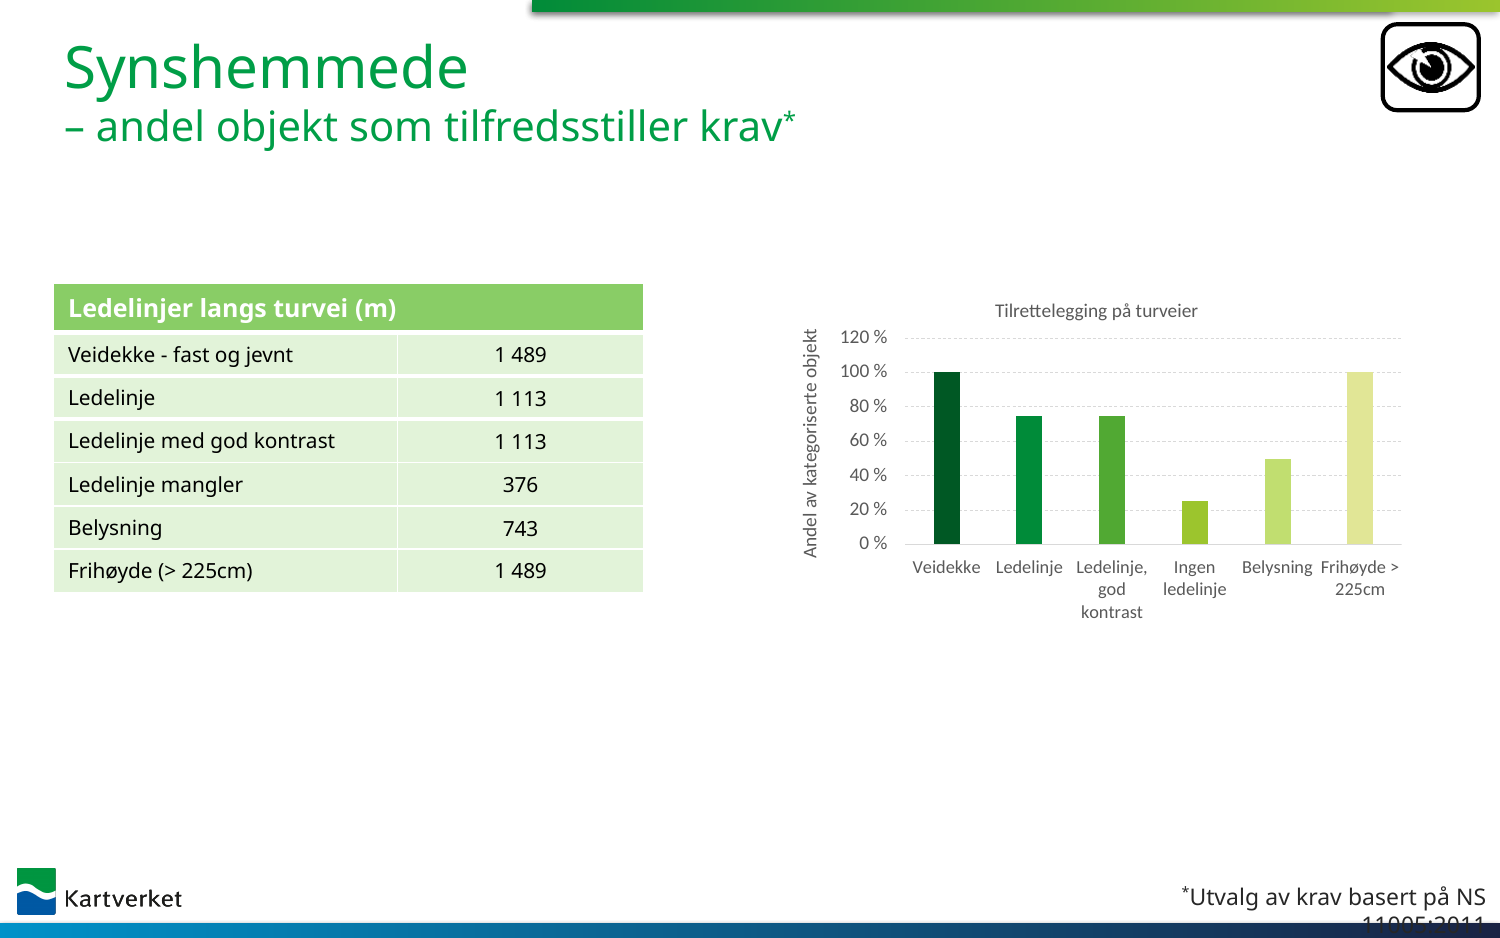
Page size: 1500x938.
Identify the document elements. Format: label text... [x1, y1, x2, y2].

table_cell 1 489 [398, 335, 643, 374]
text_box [1382, 24, 1480, 111]
picture [791, 291, 1402, 630]
table_cell 1 113 [398, 378, 643, 417]
table_cell Ledelinje mangler [54, 463, 397, 505]
table_cell 1 113 [398, 421, 643, 462]
table_cell Veidekke - fast og jevnt [54, 335, 397, 374]
table_cell Frihøyde (> 225cm) [54, 550, 397, 592]
text_box Synshemmede – andel objekt som tilfredsstiller krav* [49, 24, 1431, 158]
table_cell Belysning [54, 507, 397, 548]
table_cell 1 489 [398, 550, 643, 592]
table_cell 743 [398, 507, 643, 548]
table_cell Ledelinje [54, 378, 397, 417]
table_header Ledelinjer langs turvei (m) [54, 284, 643, 330]
text_box *Utvalg av krav basert på NS 11005:2011 [1068, 873, 1500, 938]
table_cell 376 [398, 463, 643, 505]
table_cell Ledelinje med god kontrast [54, 421, 397, 462]
